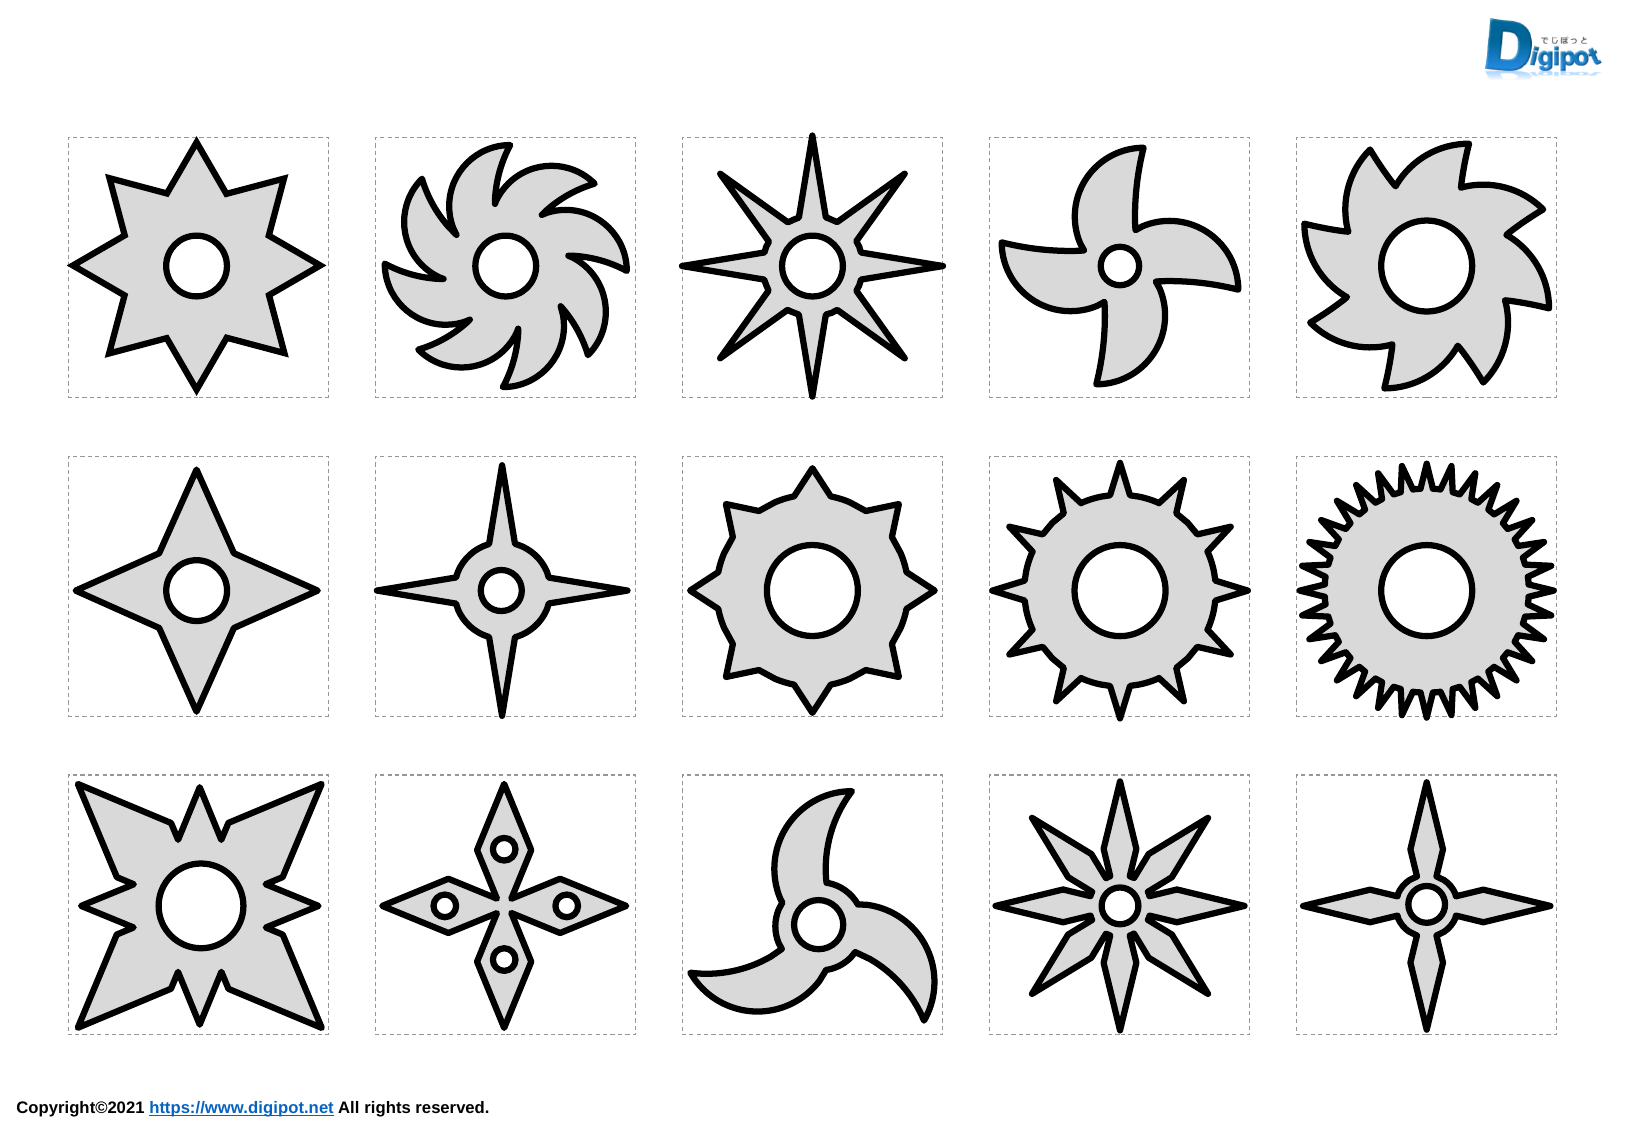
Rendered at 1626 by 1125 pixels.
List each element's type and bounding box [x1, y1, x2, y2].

text_box [1304, 143, 1550, 389]
text_box [1299, 463, 1554, 718]
text_box [382, 783, 627, 1028]
picture [1485, 18, 1602, 82]
text_box [75, 469, 318, 712]
text_box [681, 135, 944, 397]
text_box [376, 465, 628, 716]
text_box [1001, 147, 1239, 385]
text_box [70, 140, 323, 392]
text_box [995, 781, 1245, 1031]
text_box [690, 791, 935, 1021]
text_box [1303, 782, 1551, 1030]
text_box [384, 145, 627, 388]
text_box [77, 783, 322, 1028]
text_box [992, 462, 1248, 719]
text_box [690, 468, 935, 713]
